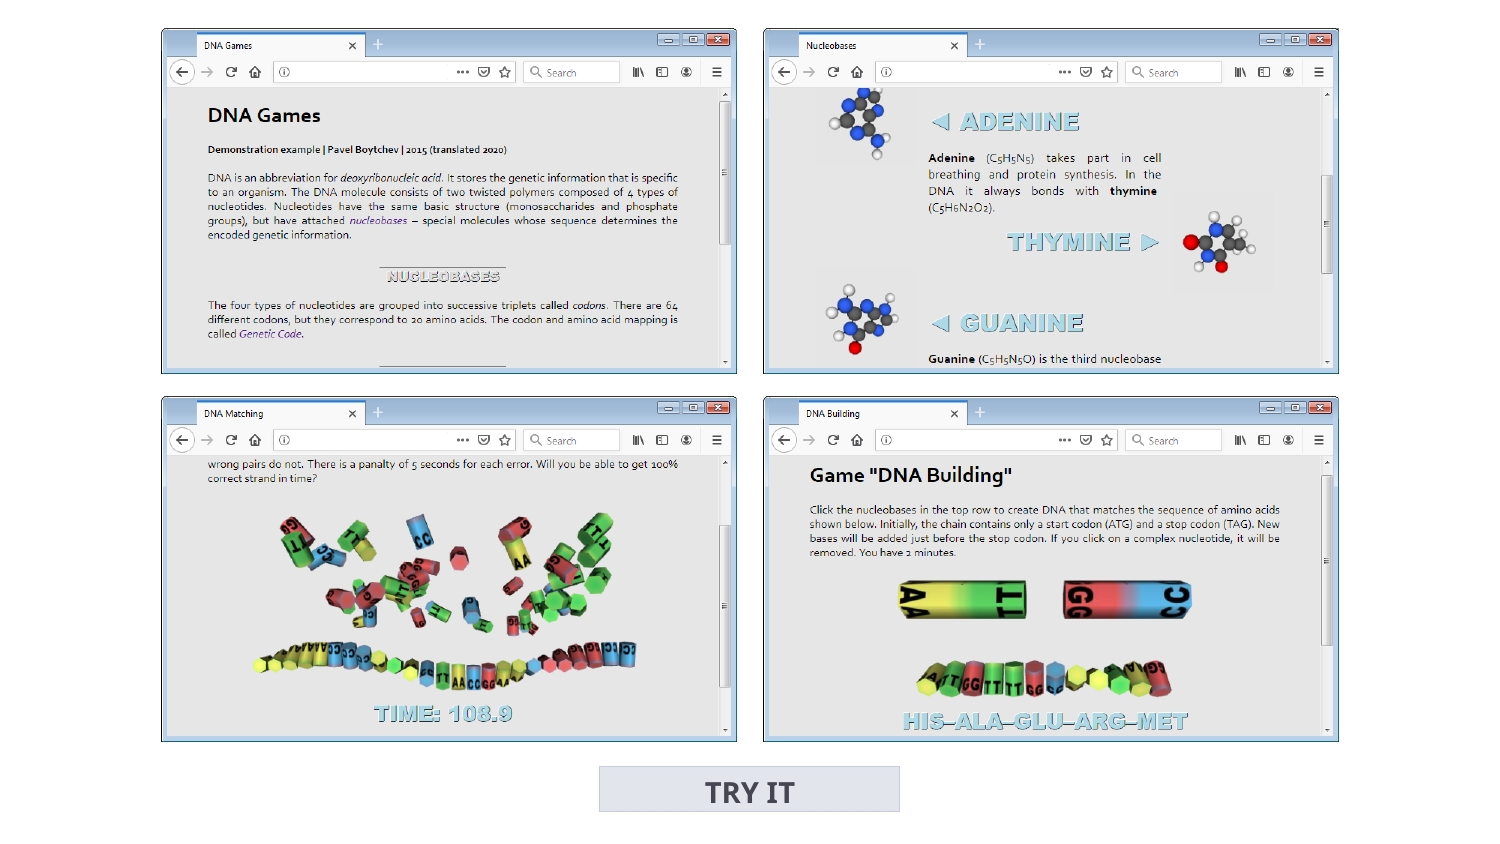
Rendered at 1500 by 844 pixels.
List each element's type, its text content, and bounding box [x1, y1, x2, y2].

picture [763, 396, 1339, 742]
picture [161, 396, 737, 742]
picture [763, 28, 1339, 374]
text_box TRY IT [599, 766, 900, 812]
picture [161, 28, 737, 374]
